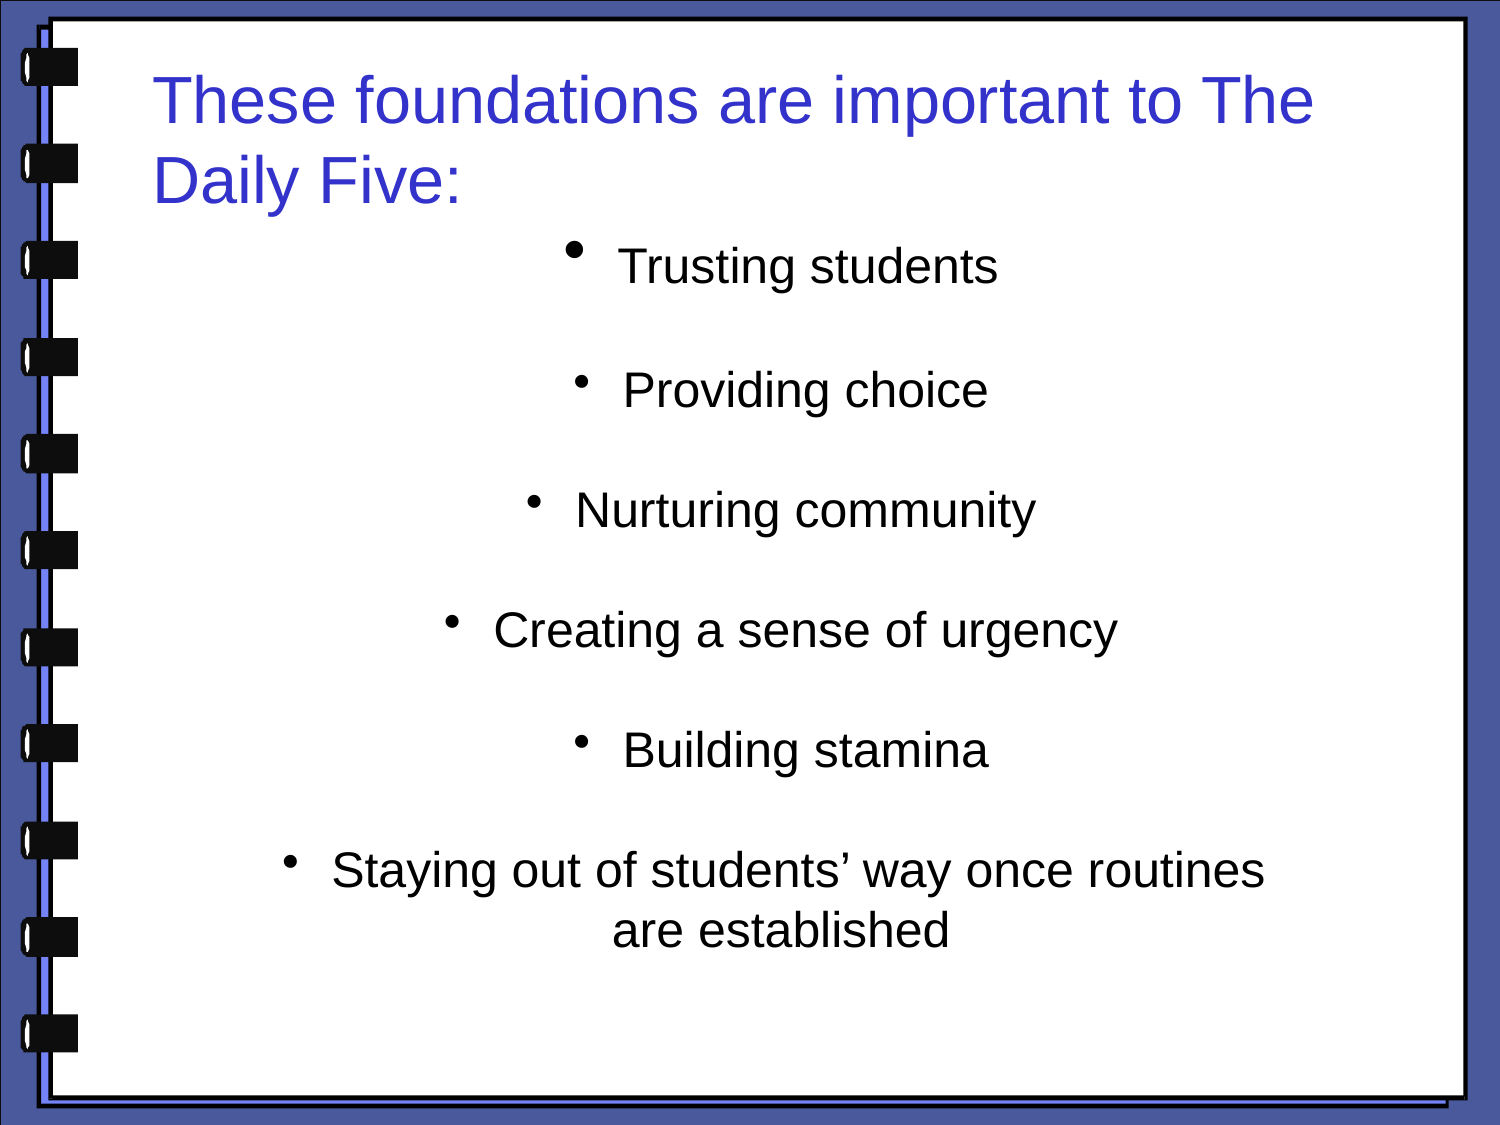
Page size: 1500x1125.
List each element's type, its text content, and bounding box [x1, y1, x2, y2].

text_box These foundations are important to The Daily Five: Trusting students Providing choice Nurturing community Creating a sense of urgency Building stamina Staying out of students’ way once routines are established [137, 49, 1425, 1045]
